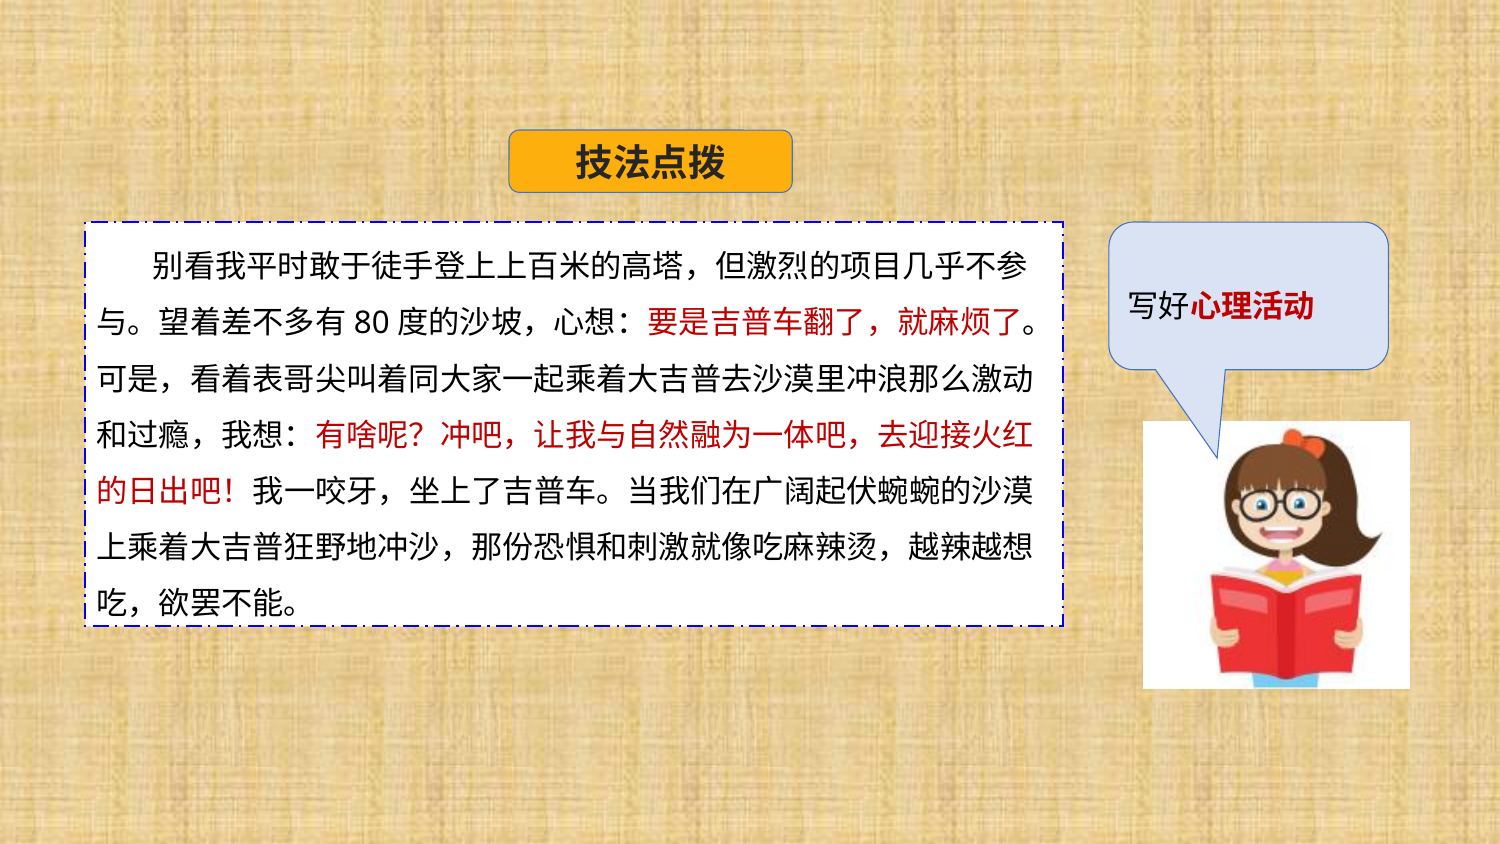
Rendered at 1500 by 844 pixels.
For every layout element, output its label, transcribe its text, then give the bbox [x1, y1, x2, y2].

text_box 别看我平时敢于徒手登上上百米的高塔，但激烈的项目几乎不参与。望着差不多有80度的沙坡，心想：要是吉普车翻了，就麻烦了。可是，看着表哥尖叫着同大家一起乘着大吉普去沙漠里冲浪那么激动和过瘾，我想：有啥呢？冲吧，让我与自然融为一体吧，去迎接火红的日出吧！我一咬牙，坐上了吉普车。当我们在广阔起伏蜿蜿的沙漠上乘着大吉普狂野地冲沙，那份恐惧和刺激就像吃麻辣烫，越辣越想吃，欲罢不能。 [84, 221, 1064, 627]
text_box 技法点拨 [508, 129, 793, 193]
text_box 写好心理活动 [1108, 221, 1389, 421]
picture [0, 0, 1500, 844]
